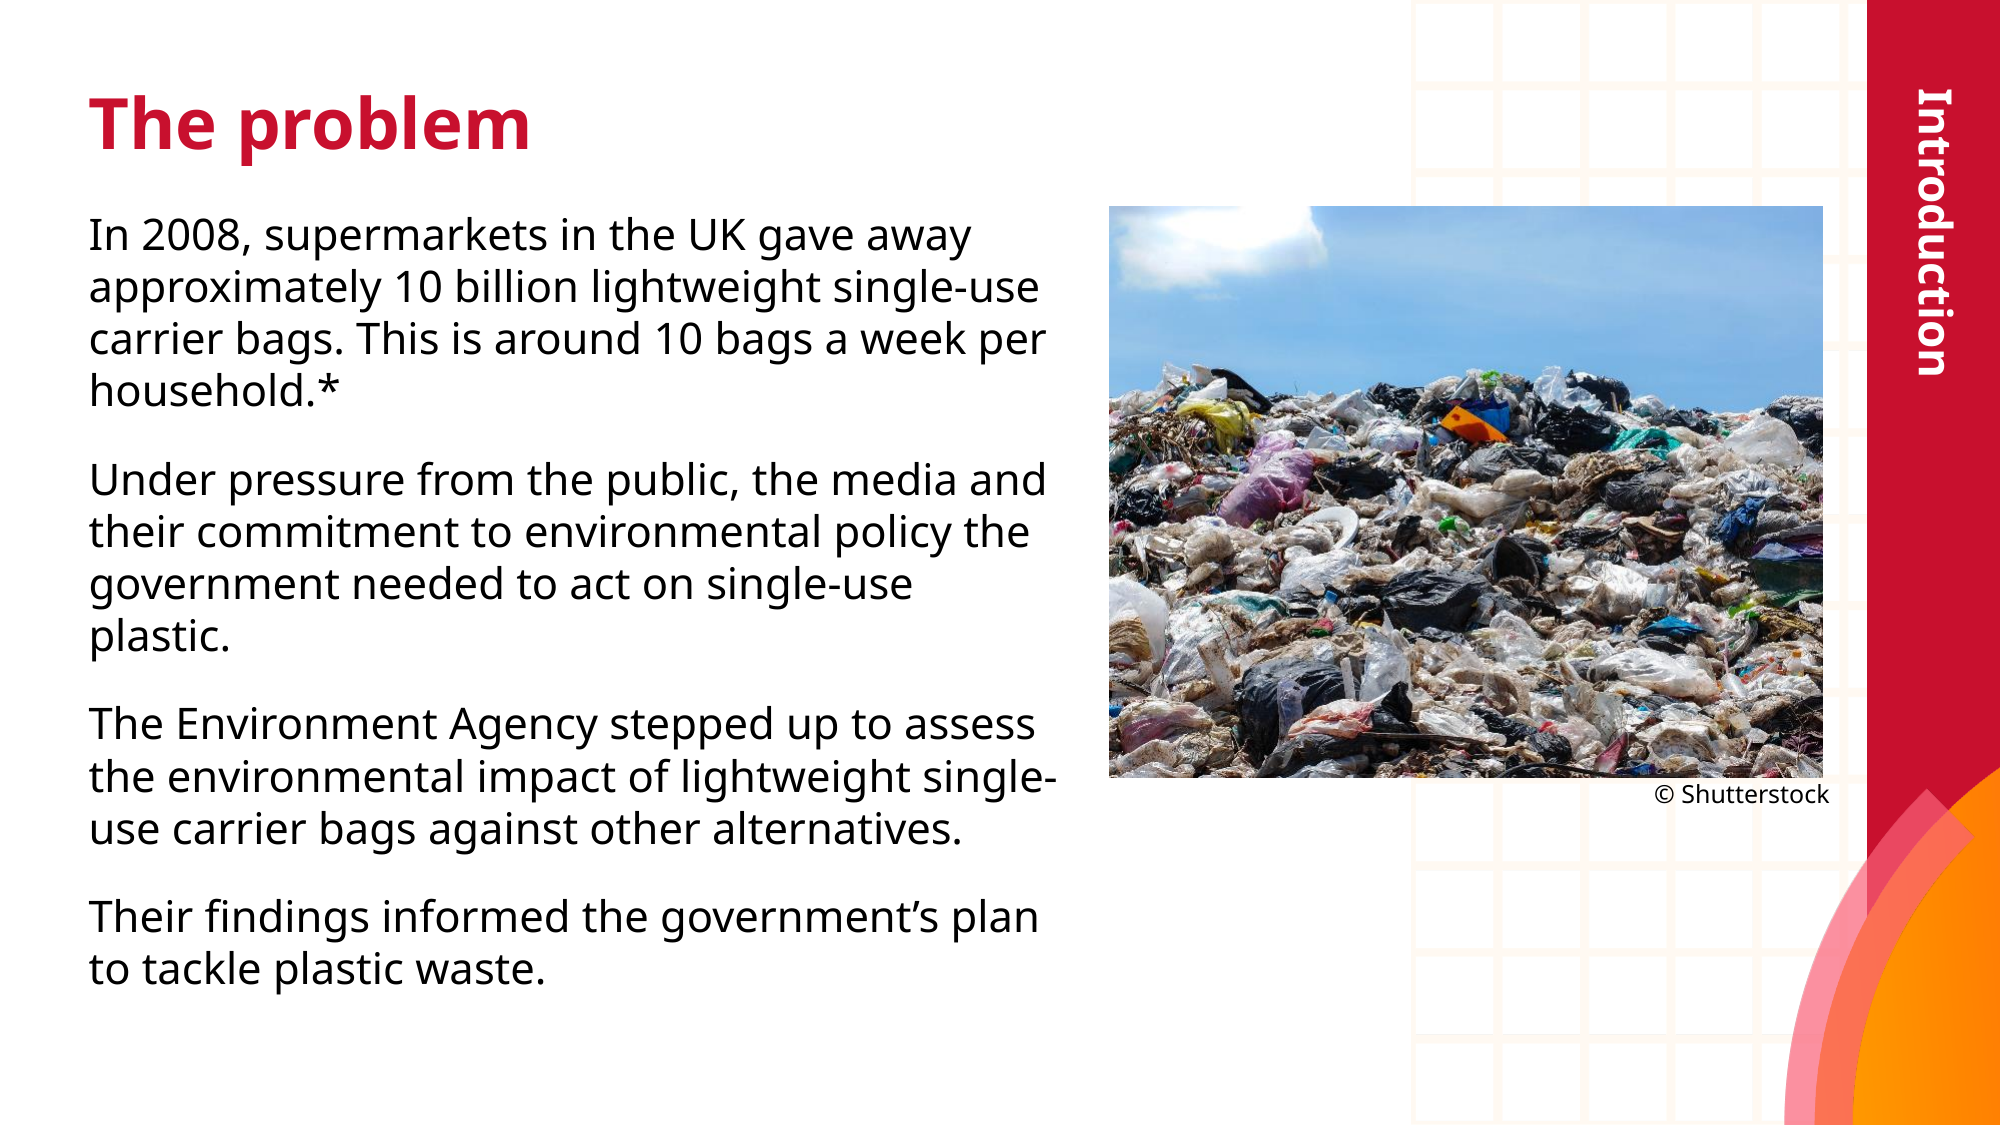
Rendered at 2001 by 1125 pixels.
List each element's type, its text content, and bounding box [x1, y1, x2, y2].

text_box © Shutterstock [1639, 770, 1845, 816]
list In 2008, supermarkets in the UK gave away approximately 10 billion lightweight single-use carrier bags. This is around 10 bags a week per household.* Under pressure from the public, the media and their commitment to environmental policy the government needed to act on single-use plastic. The Environment Agency stepped up to assess the environmental impact of lightweight single-use carrier bags against other alternatives. Their findings informed the government’s plan to tackle plastic waste. [88, 206, 1063, 1034]
title The problem [88, 88, 1743, 161]
picture [1109, 0, 2000, 1125]
text_box Introduction [1867, 88, 2000, 765]
